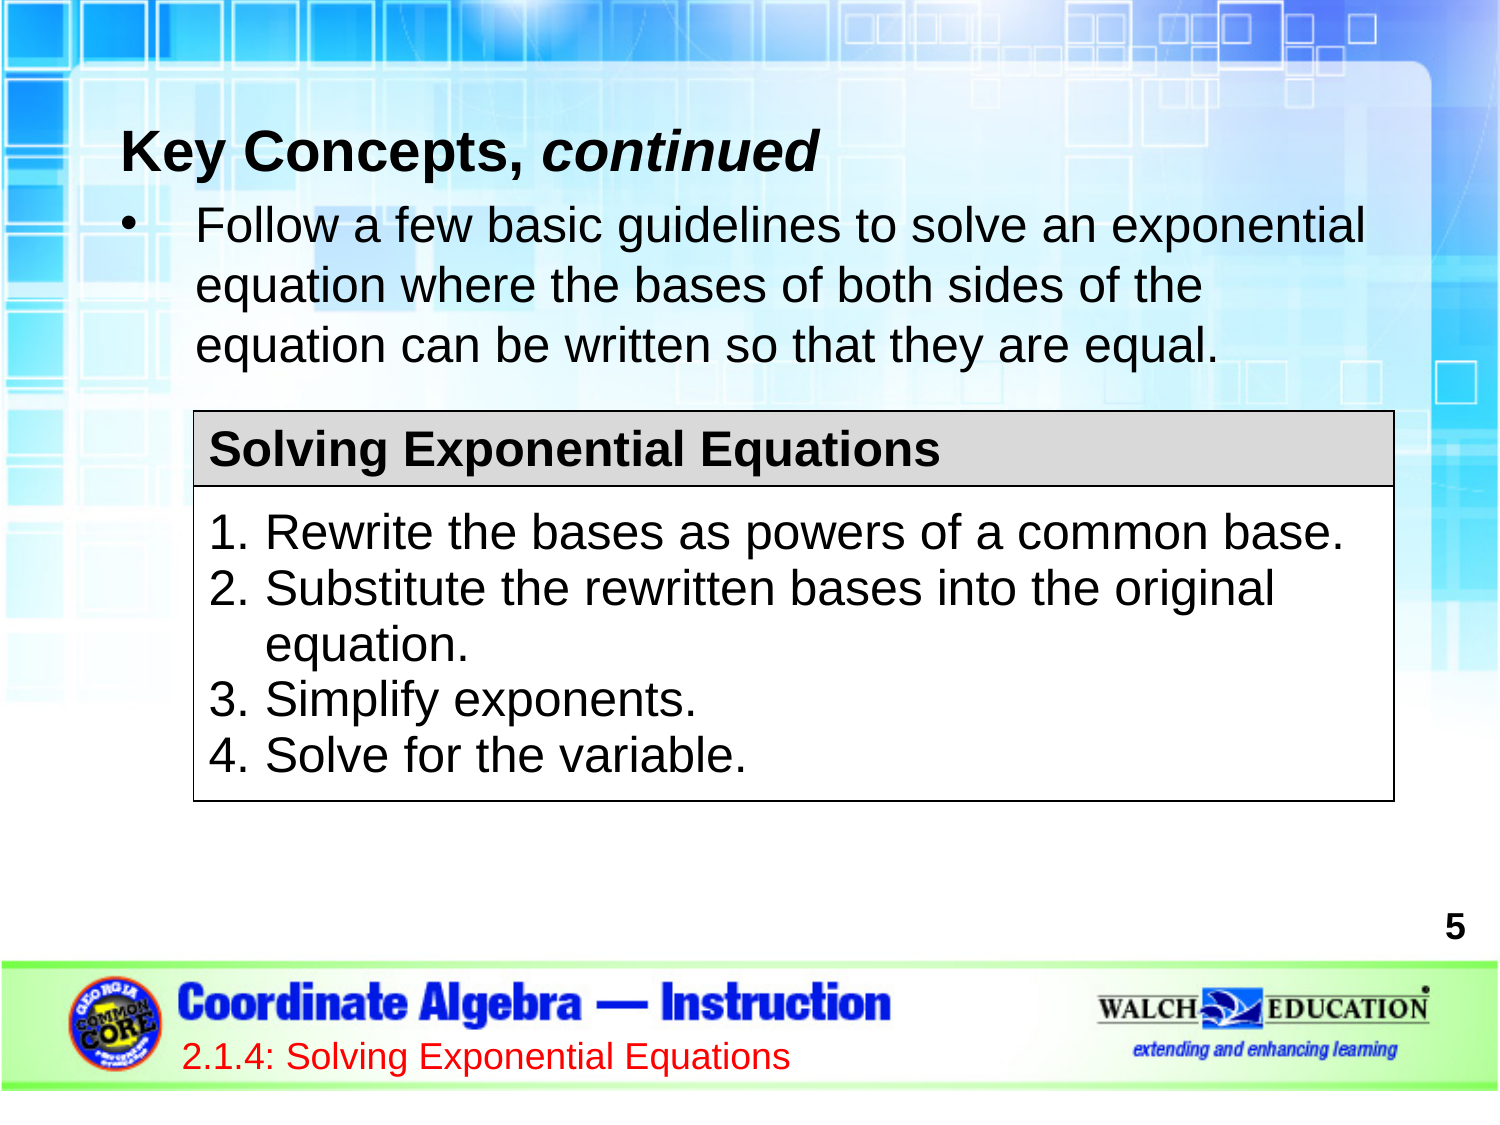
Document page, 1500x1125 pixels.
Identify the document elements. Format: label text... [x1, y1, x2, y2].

picture [1, 0, 1500, 1091]
list 2.1.4: Solving Exponential Equations [166, 1024, 1074, 1068]
table_header Solving Exponential Equations [194, 412, 1393, 485]
table_cell Rewrite the bases as powers of a common base. Substitute the rewritten bases into the original equation. Simplify exponents. Solve for the variable. [194, 487, 1393, 800]
slide_number 5 [1361, 901, 1481, 949]
subtitle Key Concepts, continued Follow a few basic guidelines to solve an exponential equation where the bases of both sides of the equation can be written so that they are equal. [105, 105, 1394, 925]
